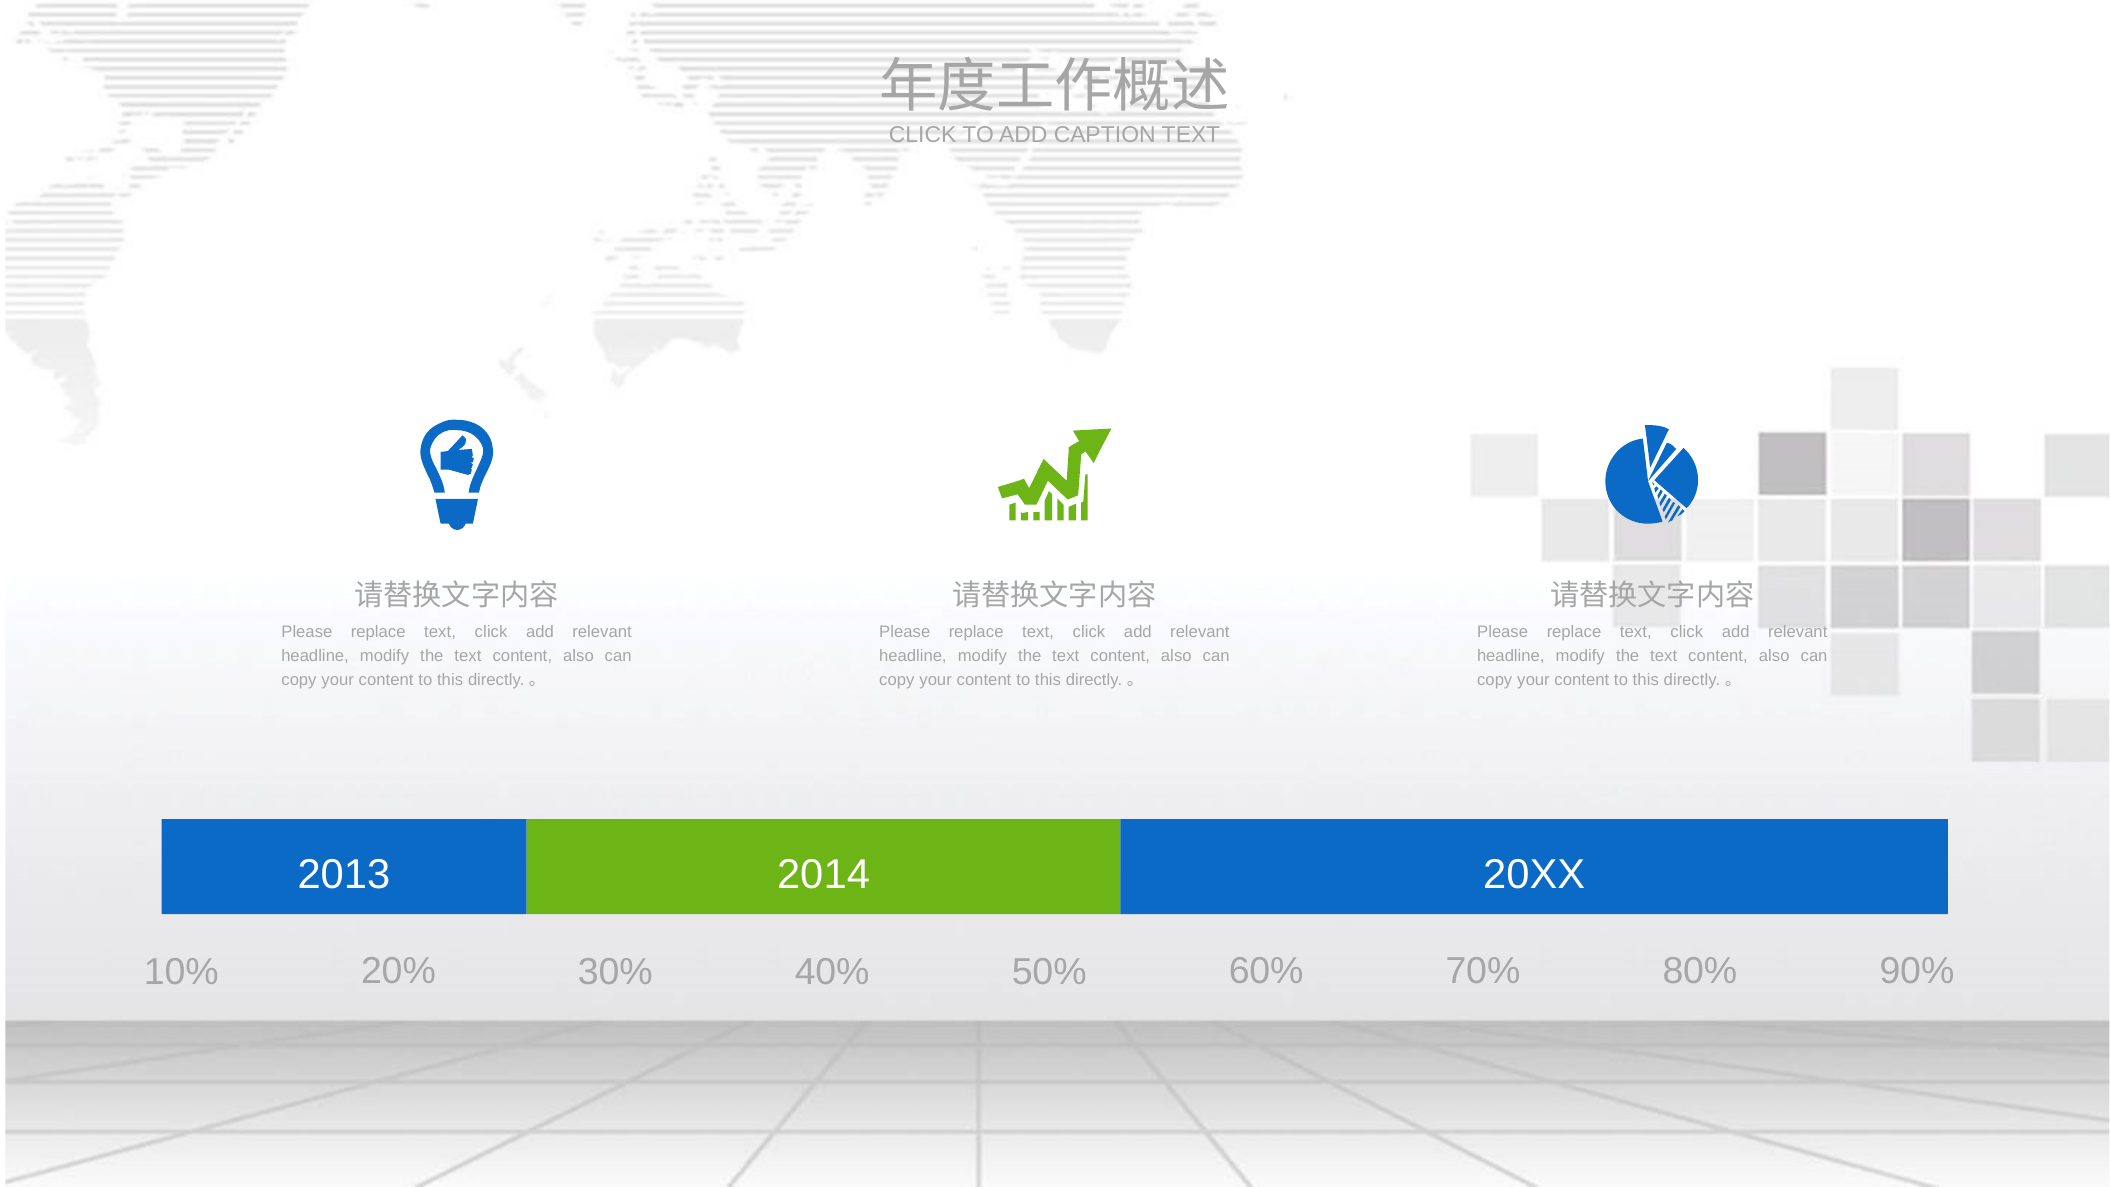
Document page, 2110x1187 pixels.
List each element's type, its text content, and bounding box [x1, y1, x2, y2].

text_box [1009, 502, 1016, 521]
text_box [266, 561, 647, 698]
text_box [1667, 505, 1685, 523]
text_box [420, 419, 494, 493]
text_box [1654, 447, 1699, 509]
text_box 40% [780, 930, 885, 999]
text_box 20% [346, 929, 451, 999]
text_box [1044, 491, 1053, 521]
text_box 50% [997, 930, 1102, 1000]
text_box [1605, 438, 1677, 524]
text_box 90% [1864, 929, 1970, 999]
text_box 年度工作概述 [865, 48, 1245, 119]
text_box 70% [1430, 929, 1536, 999]
text_box [1081, 474, 1088, 521]
text_box 2014 [526, 818, 1119, 915]
text_box [1020, 510, 1029, 521]
text_box [1644, 425, 1669, 468]
text_box [1057, 498, 1064, 521]
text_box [1462, 561, 1843, 698]
text_box [1033, 510, 1040, 521]
text_box CLICK TO ADD CAPTION TEXT [865, 119, 1245, 147]
picture [5, 0, 2110, 1187]
text_box 2013 [161, 818, 526, 915]
text_box 20XX [1119, 818, 1949, 915]
text_box 60% [1213, 929, 1319, 999]
text_box [435, 498, 479, 530]
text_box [864, 561, 1245, 698]
text_box 30% [563, 930, 668, 1000]
text_box 80% [1647, 929, 1753, 999]
text_box [997, 428, 1112, 505]
text_box 10% [129, 930, 234, 1000]
text_box [1068, 503, 1077, 521]
